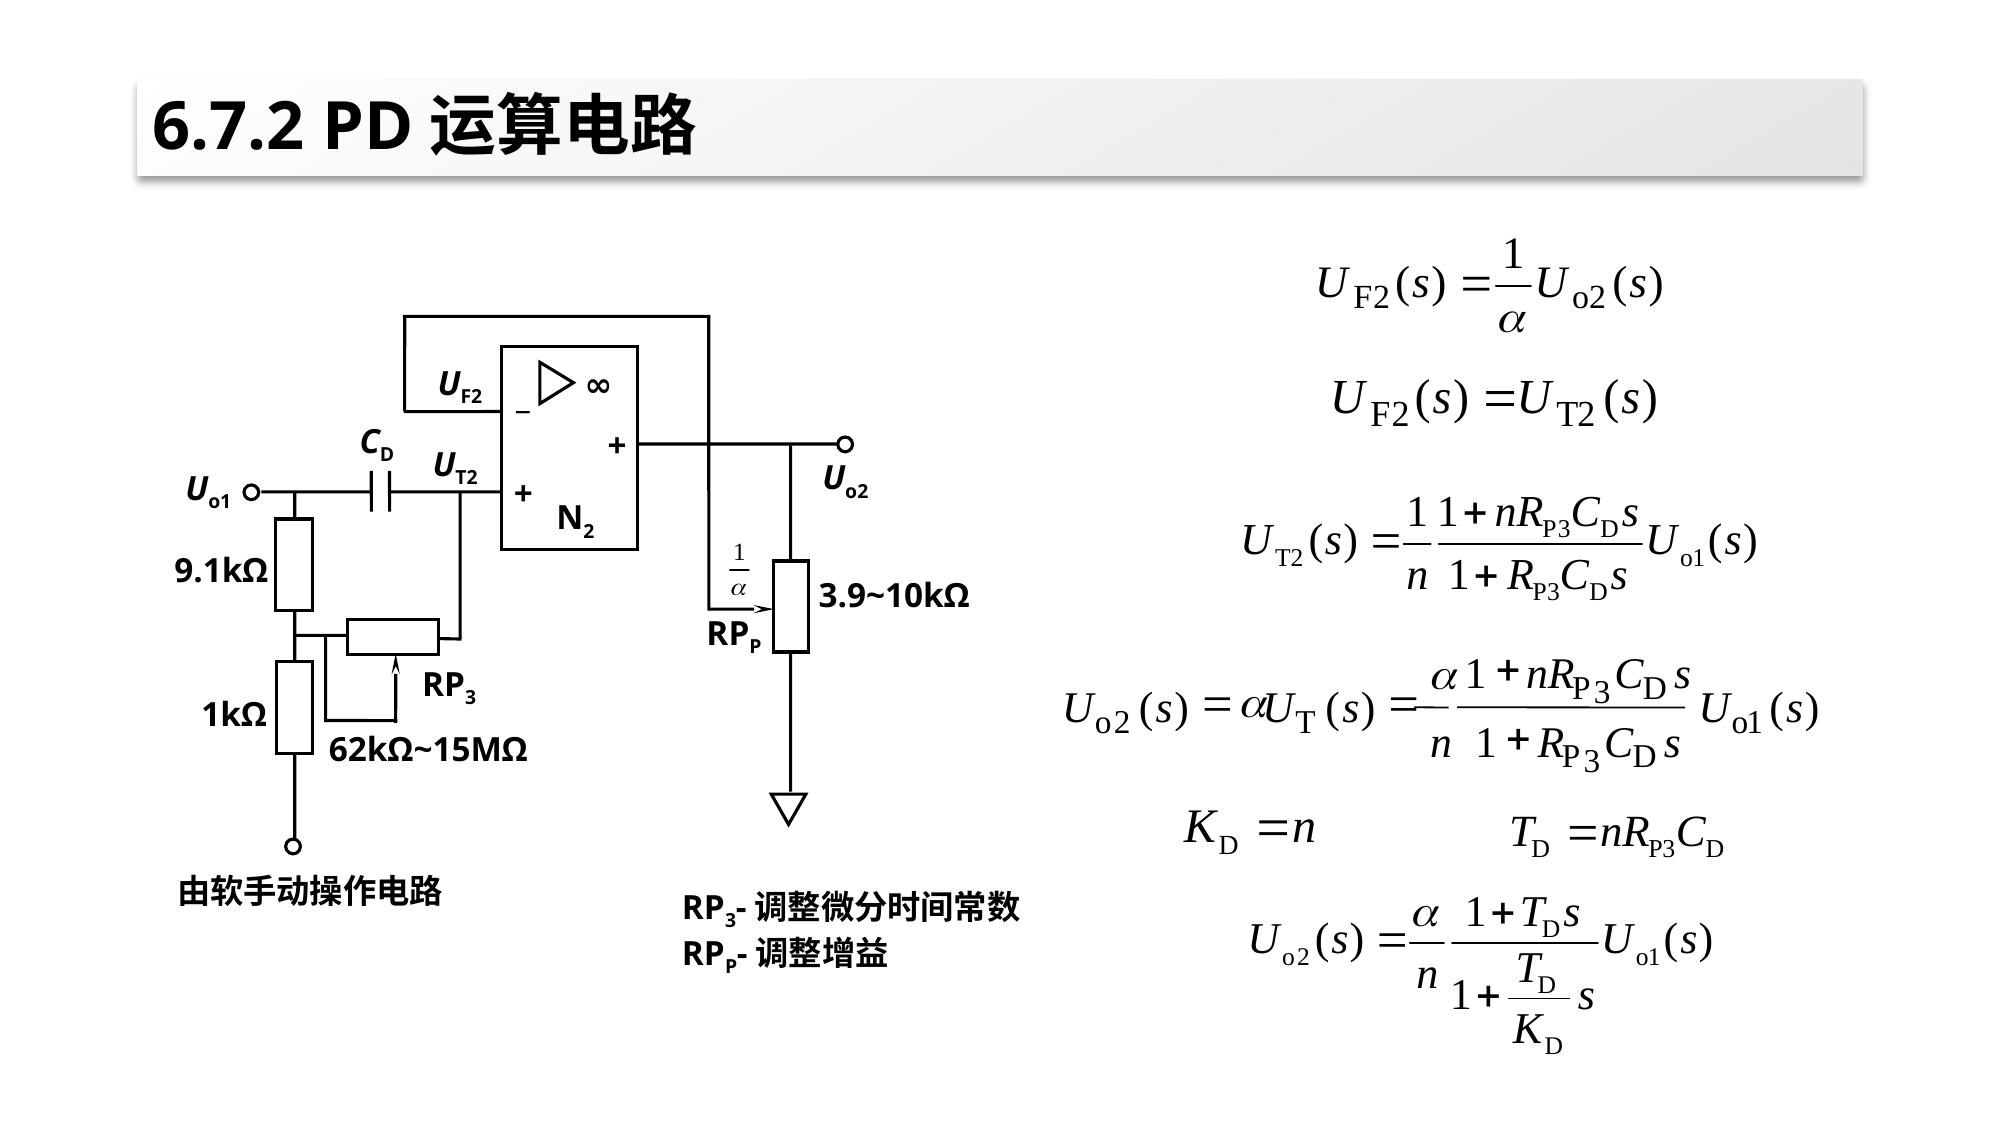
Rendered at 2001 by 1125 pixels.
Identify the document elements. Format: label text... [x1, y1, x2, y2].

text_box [1312, 226, 1673, 343]
text_box RP3-调整微分时间常数 RPP-调整增益 [667, 878, 1141, 985]
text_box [1505, 801, 1733, 869]
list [1237, 484, 1767, 610]
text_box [1244, 884, 1723, 1065]
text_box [1327, 365, 1665, 435]
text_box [174, 315, 987, 923]
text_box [1049, 640, 1817, 778]
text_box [1175, 793, 1324, 867]
title 6.7.2 PD运算电路 [137, 79, 1863, 176]
